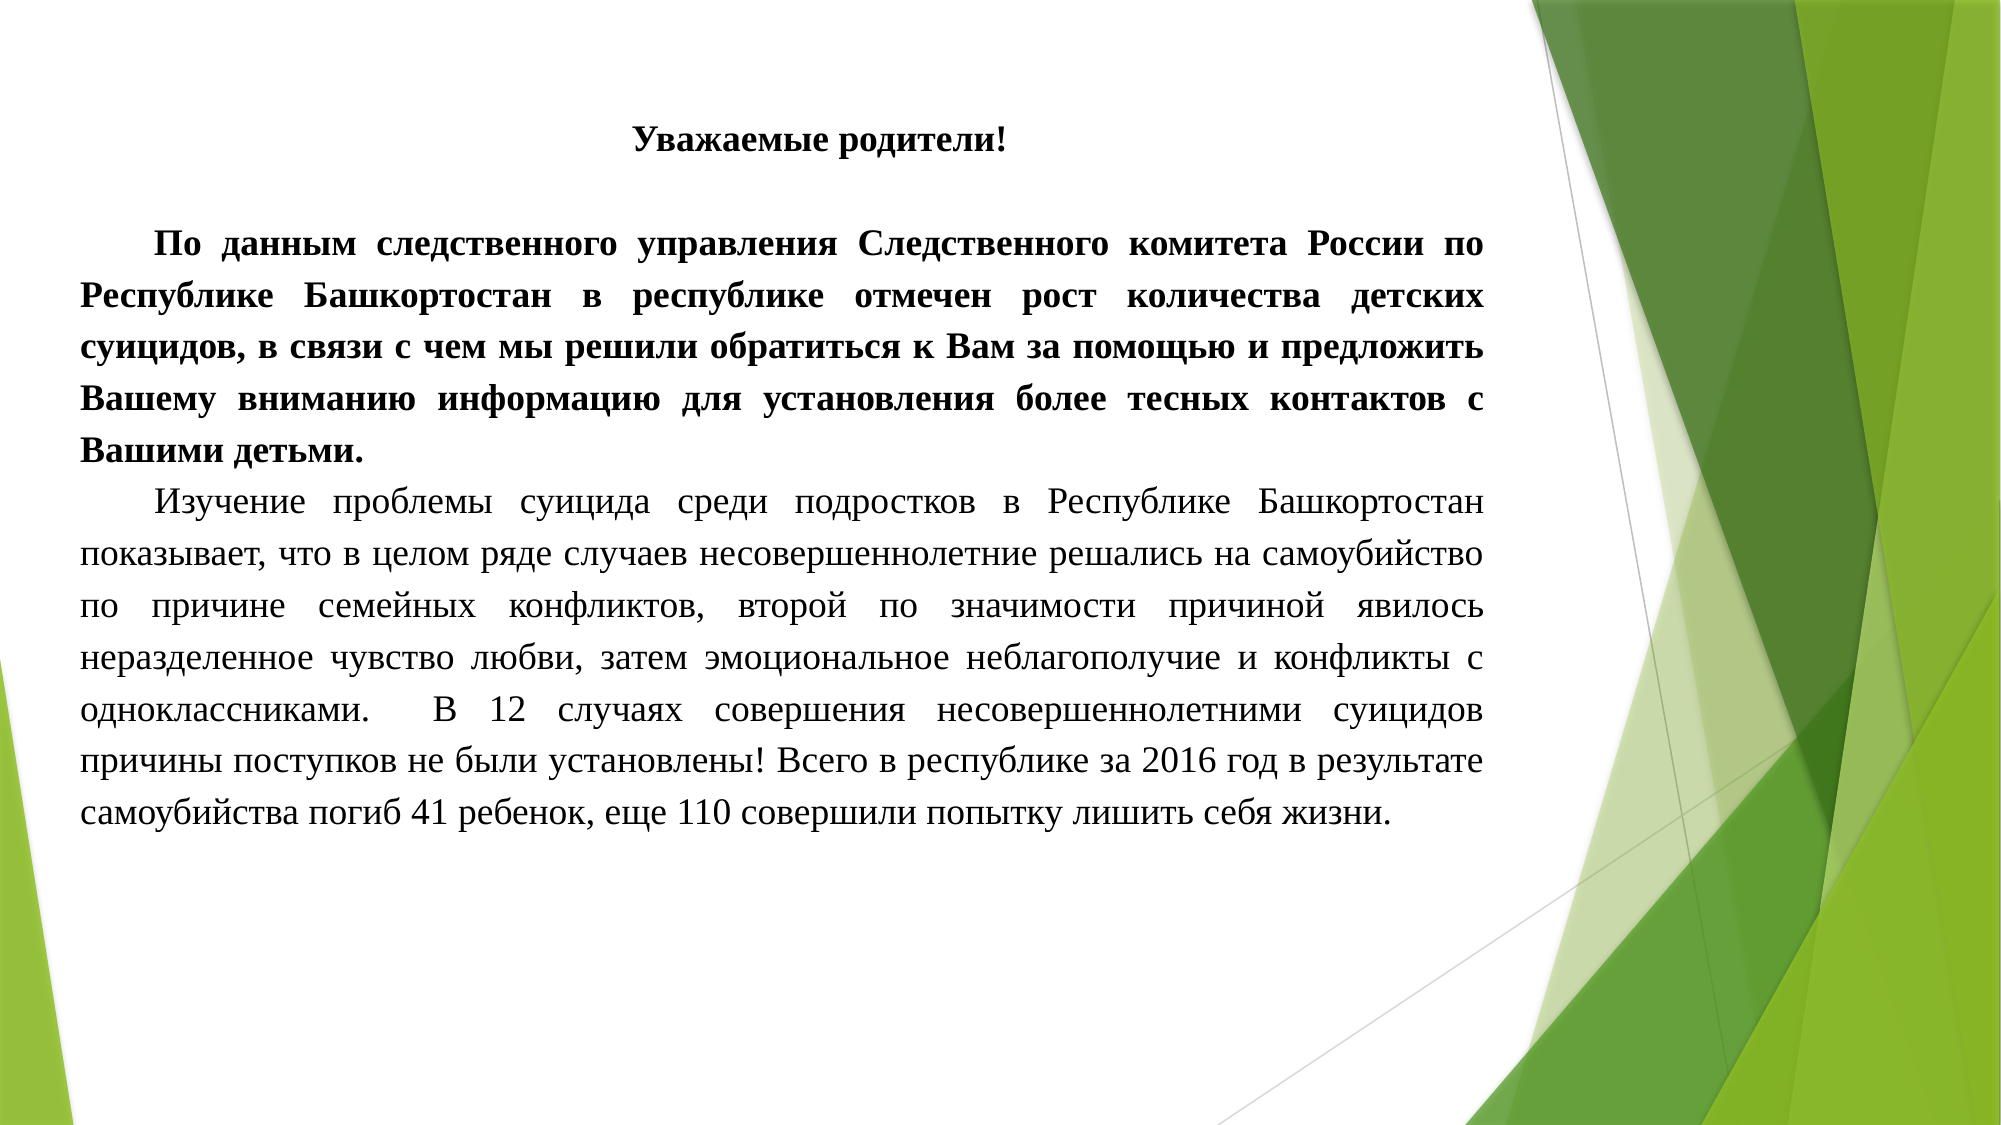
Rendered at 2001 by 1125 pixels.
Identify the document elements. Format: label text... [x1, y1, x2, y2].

text_box Уважаемые родители! По данным следственного управления Следственного комитета России по Республике Башкортостан в республике отмечен рост количества детских суицидов, в связи с чем мы решили обратиться к Вам за помощью и предложить Вашему вниманию информацию для установления более тесных контактов с Вашими детьми. Изучение проблемы суицида среди подростков в Республике Башкортостан показывает, что в целом ряде случаев несовершеннолетние решались на самоубийство по причине семейных конфликтов, второй по значимости причиной явилось неразделенное чувство любви, затем эмоциональное неблагополучие и конфликты с одноклассниками. В 12 случаях совершения несовершеннолетними суицидов причины поступков не были установлены! Всего в республике за 2016 год в результате самоубийства погиб 41 ребенок, еще 110 совершили попытку лишить себя жизни. [65, 48, 1500, 891]
